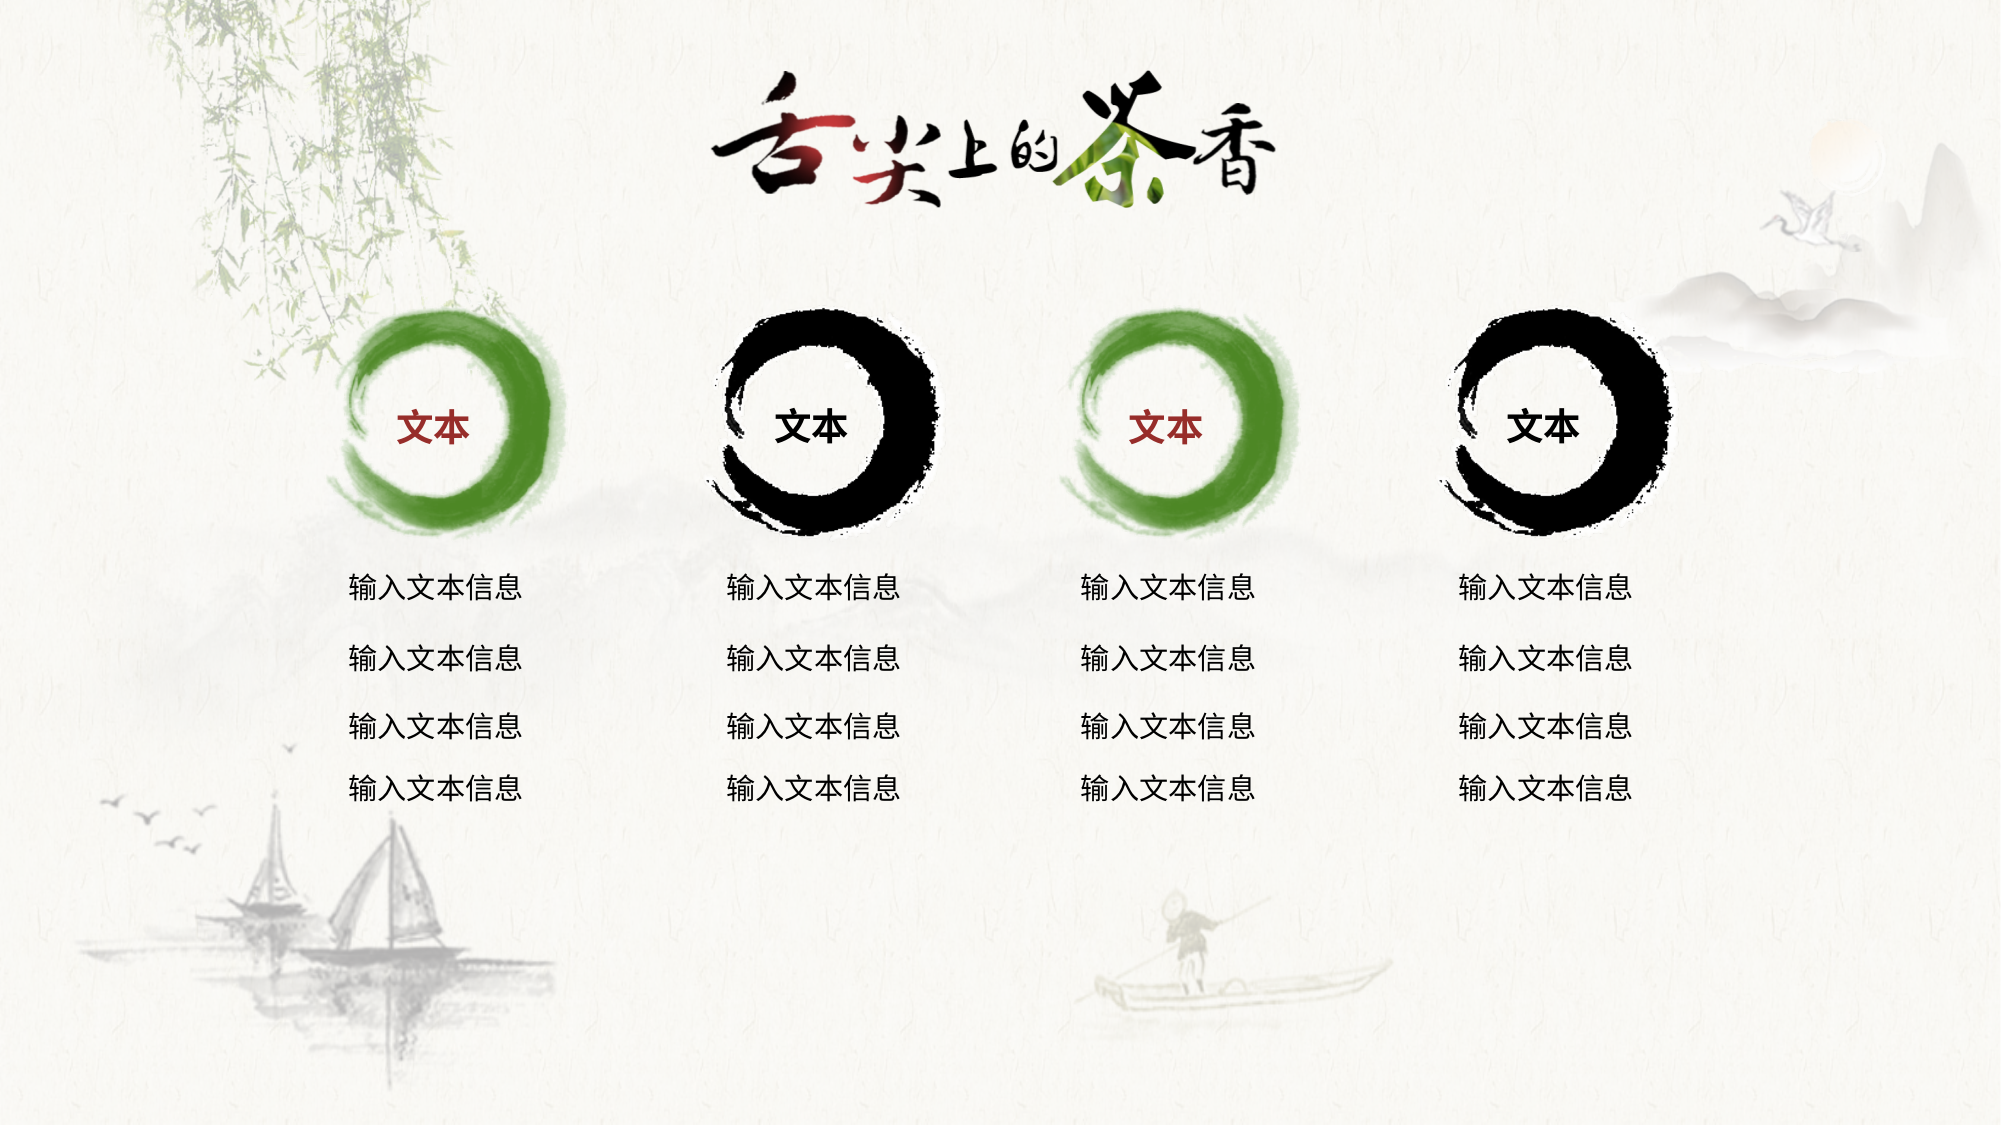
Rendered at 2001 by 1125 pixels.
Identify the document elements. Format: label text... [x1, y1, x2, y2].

text_box 输入文本信息 [711, 633, 960, 683]
text_box 输入文本信息 [333, 763, 582, 813]
text_box 输入文本信息 [333, 633, 582, 683]
picture [1047, 302, 1315, 551]
text_box 输入文本信息 [1066, 633, 1314, 683]
text_box 输入文本信息 [711, 700, 960, 751]
text_box 输入文本信息 [1443, 700, 1692, 751]
text_box 输入文本信息 [1443, 633, 1692, 683]
text_box 输入文本信息 [711, 763, 960, 813]
text_box 输入文本信息 [333, 700, 582, 751]
text_box 输入文本信息 [1066, 700, 1314, 751]
text_box 输入文本信息 [711, 562, 960, 613]
text_box 输入文本信息 [1443, 763, 1692, 813]
text_box 输入文本信息 [333, 562, 582, 613]
text_box 输入文本信息 [1066, 763, 1314, 813]
picture [692, 302, 960, 551]
picture [697, 11, 1303, 223]
picture [1425, 302, 1693, 551]
picture [314, 302, 582, 551]
text_box 输入文本信息 [1066, 562, 1314, 613]
text_box 输入文本信息 [1443, 562, 1692, 613]
